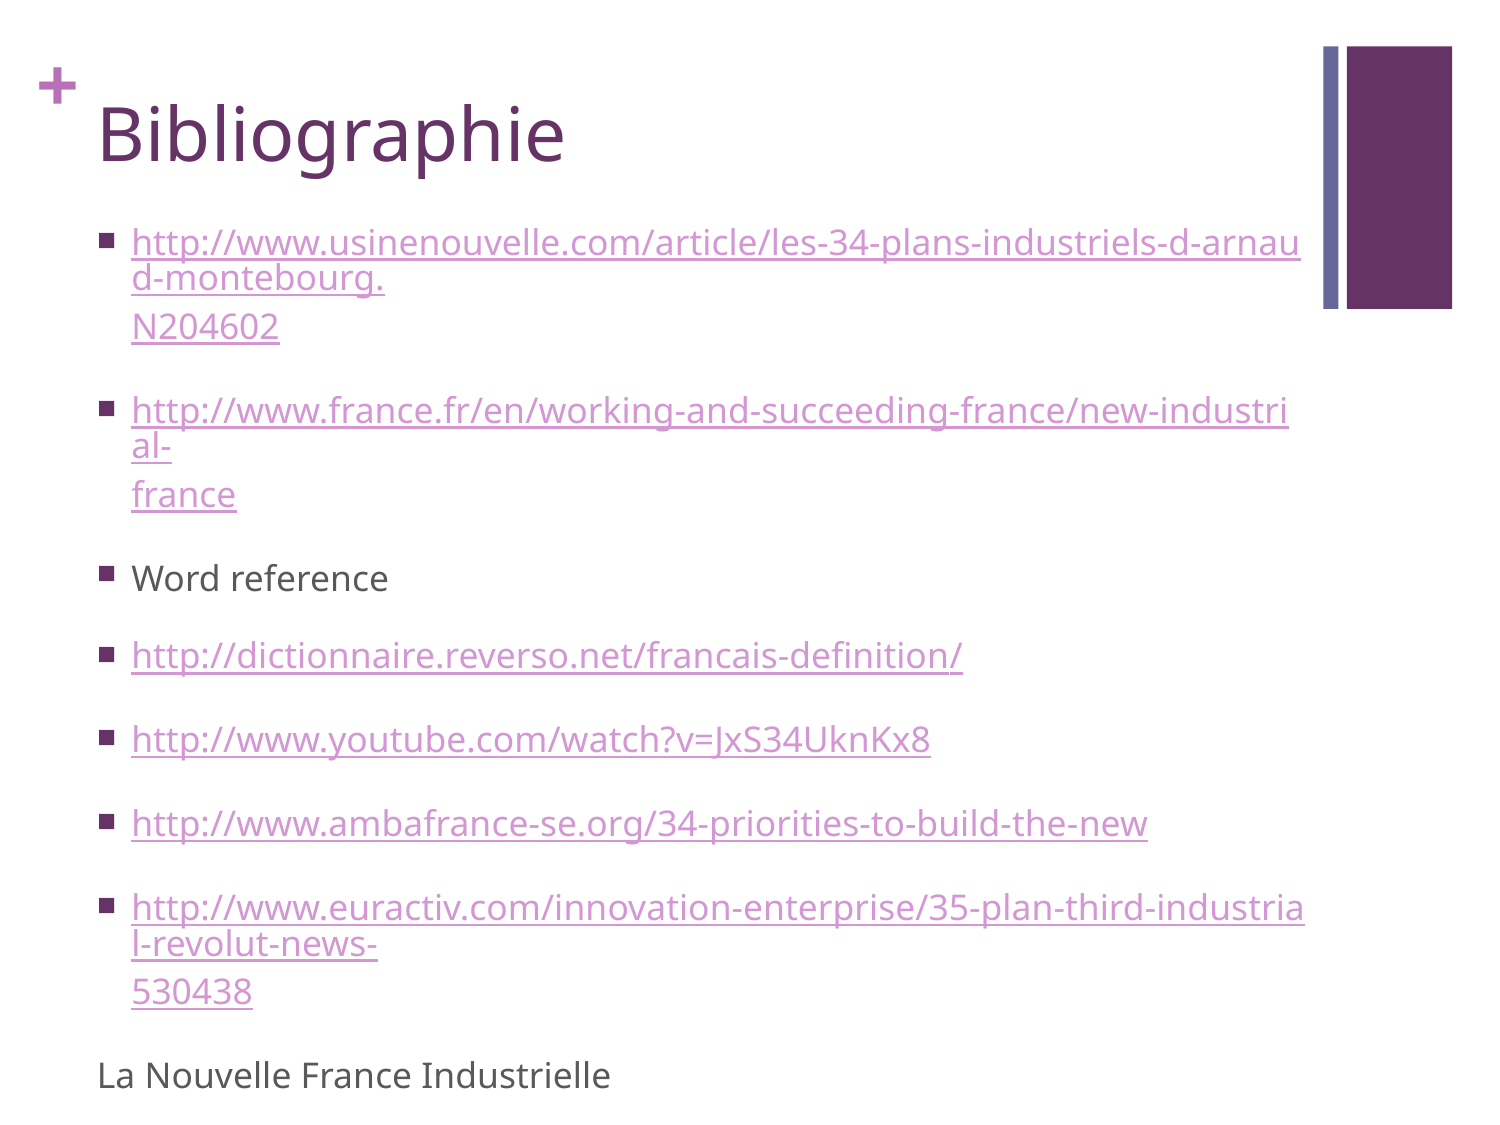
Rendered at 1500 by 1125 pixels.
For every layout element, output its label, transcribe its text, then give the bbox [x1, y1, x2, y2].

title Bibliographie [81, 79, 1322, 212]
list http://www.usinenouvelle.com/article/les-34-plans-industriels-d-arnaud-montebourg.N204602 http://www.france.fr/en/working-and-succeeding-france/new-industrial-france Word reference http://dictionnaire.reverso.net/francais-definition/ http://www.youtube.com/watch?v=JxS34UknKx8 http://www.ambafrance-se.org/34-priorities-to-build-the-new http://www.euractiv.com/innovation-enterprise/35-plan-third-industrial-revolut-news-530438 La Nouvelle France Industrielle [81, 212, 1322, 1005]
